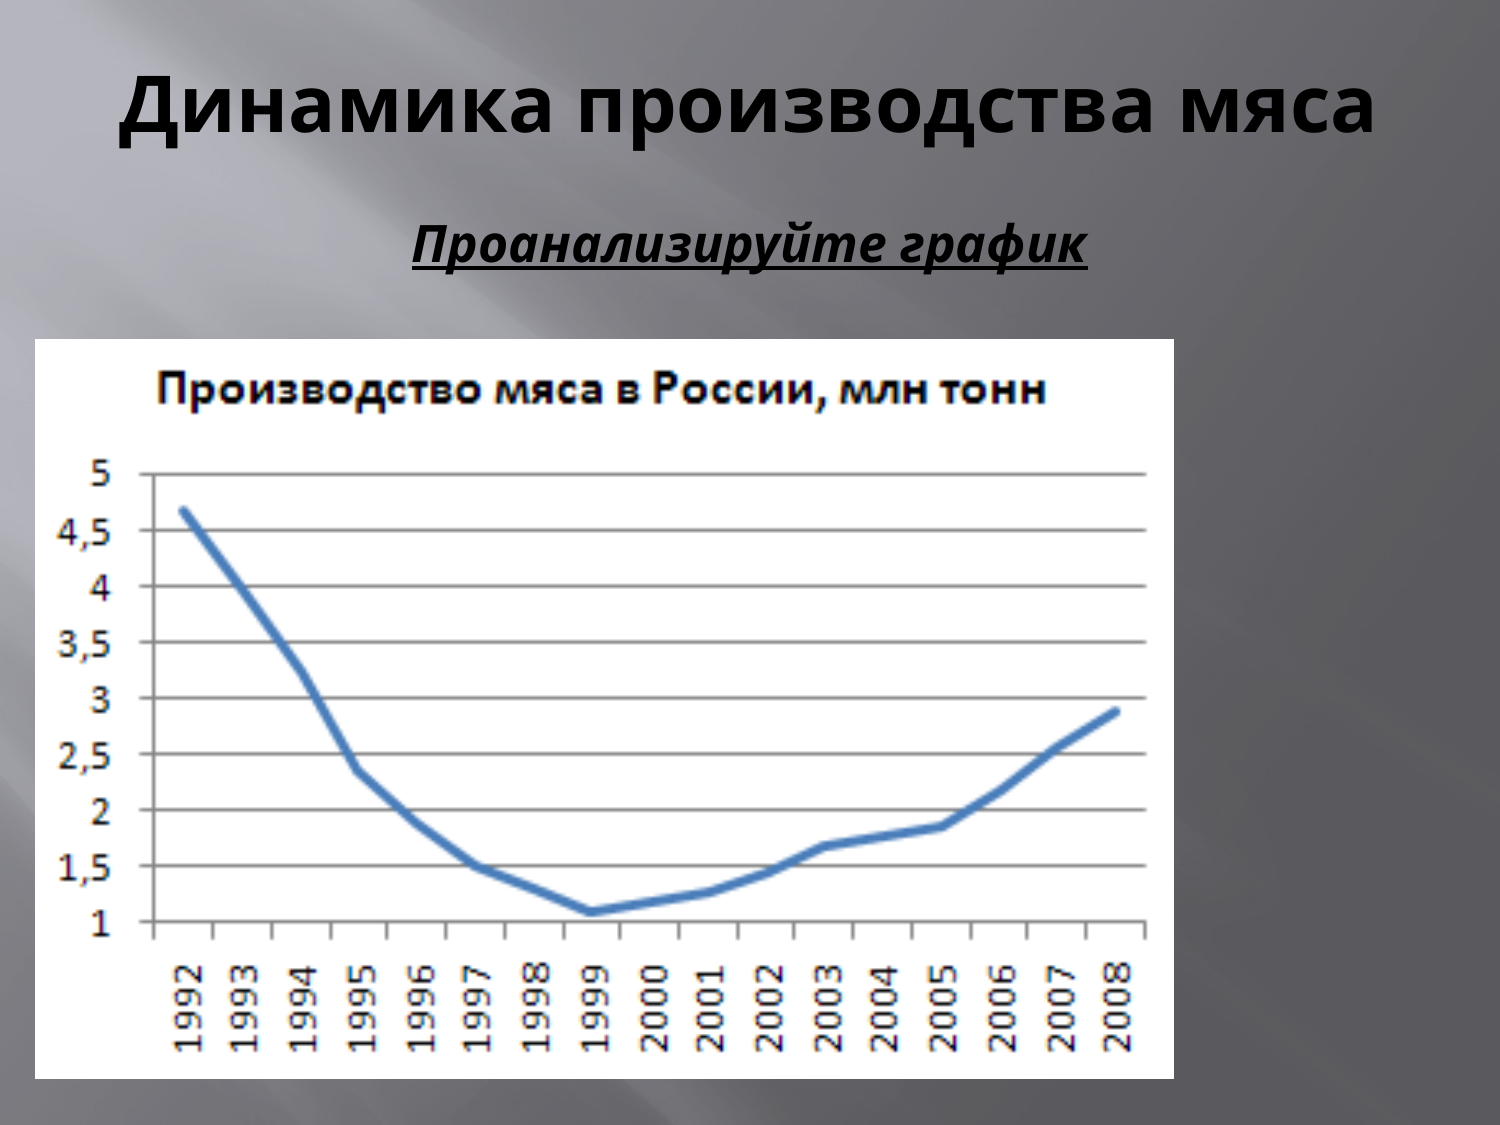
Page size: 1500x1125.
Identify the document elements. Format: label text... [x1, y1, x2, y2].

picture [34, 339, 1174, 1079]
title Динамика производства мяса Проанализируйте график [75, 45, 1425, 282]
